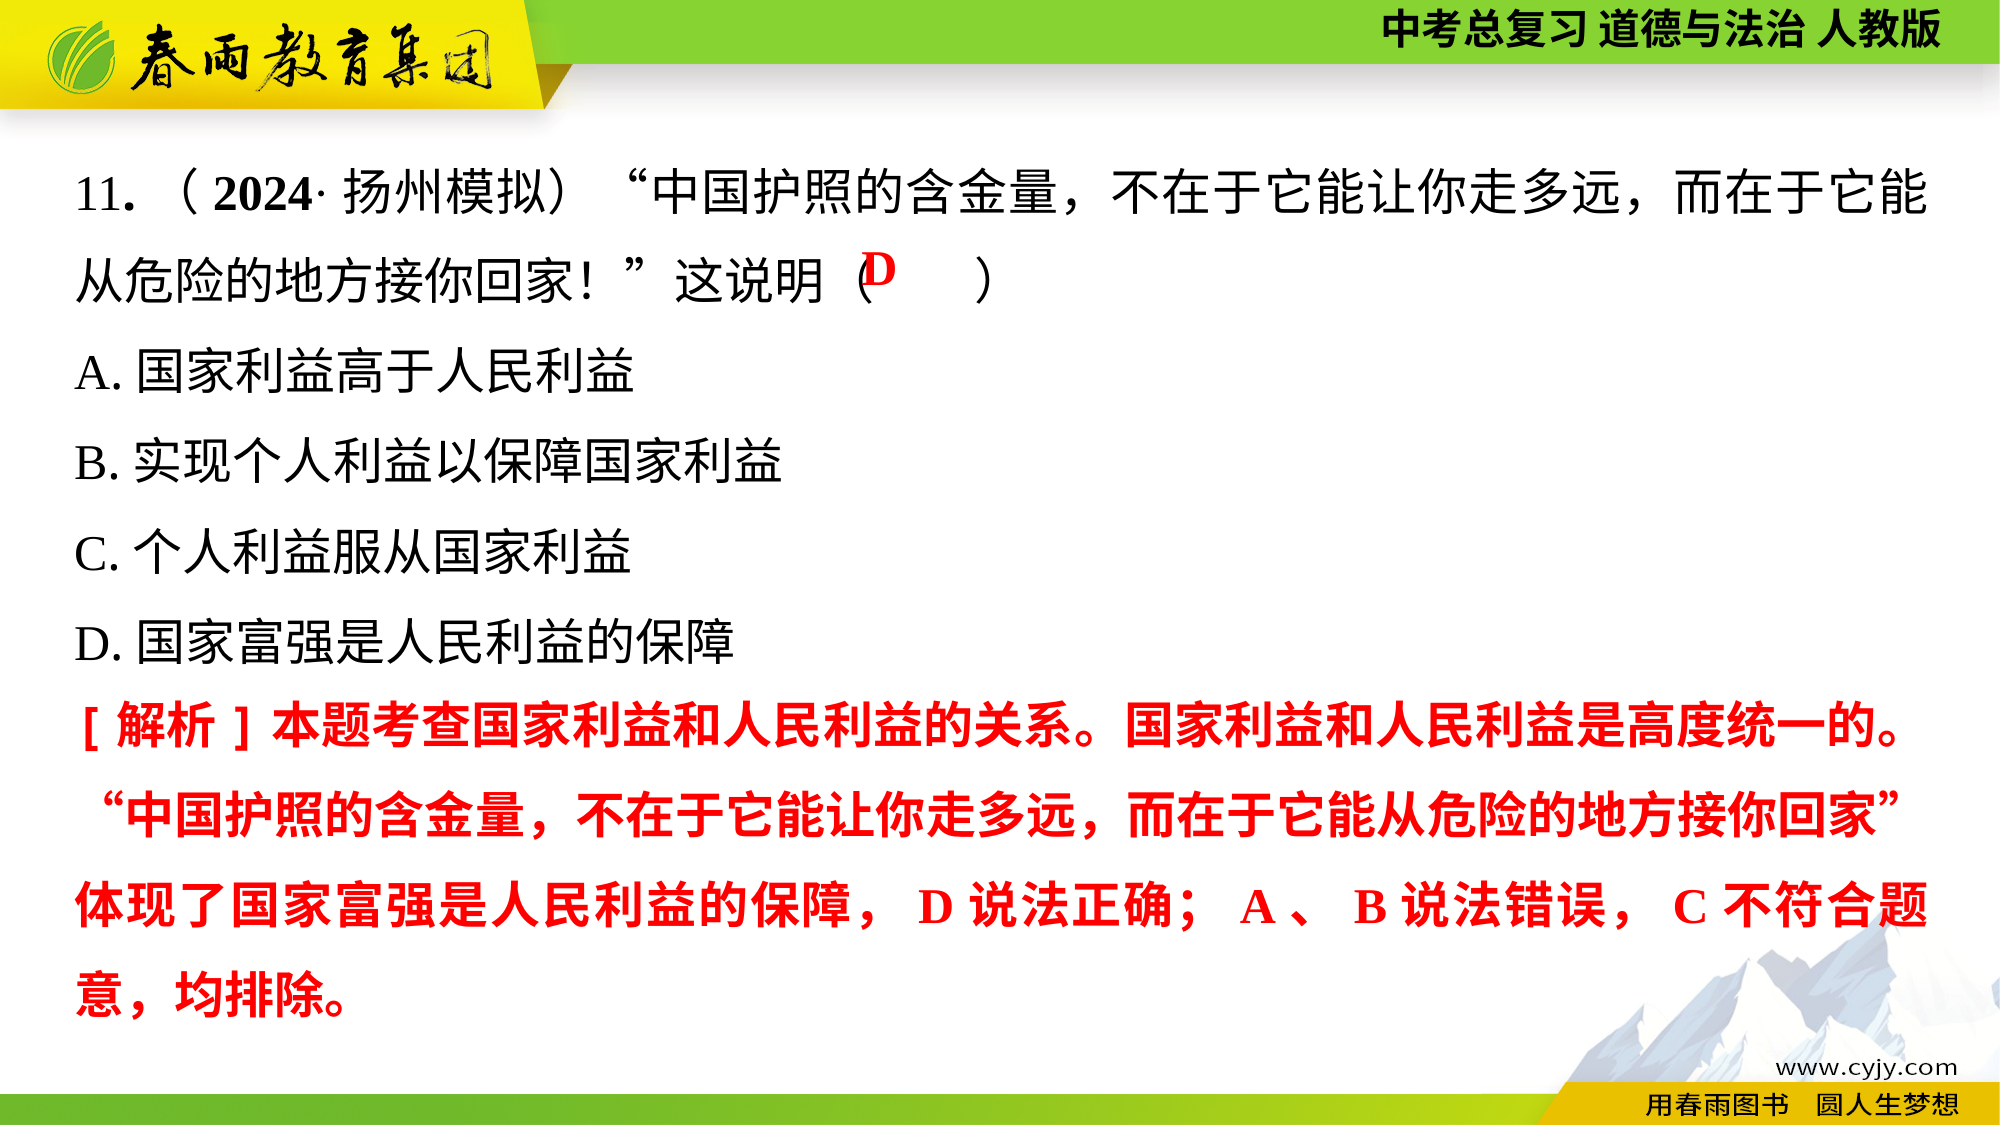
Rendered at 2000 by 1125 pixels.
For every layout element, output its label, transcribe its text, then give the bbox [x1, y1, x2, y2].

picture [0, 0, 2000, 1125]
text_box [解析]本题考查国家利益和人民利益的关系。国家利益和人民利益是高度统一的。“中国护照的含金量，不在于它能让你走多远，而在于它能从危险的地方接你回家”体现了国家富强是人民利益的保障，D说法正确；A、B说法错误，C不符合题意，均排除。 [59, 655, 1944, 1031]
list 11.（2024·扬州模拟）“中国护照的含金量，不在于它能让你走多远，而在于它能从危险的地方接你回家！”这说明（ ） A.国家利益高于人民利益 B.实现个人利益以保障国家利益 C.个人利益服从国家利益 D.国家富强是人民利益的保障 [59, 122, 1944, 655]
text_box D [846, 228, 913, 304]
